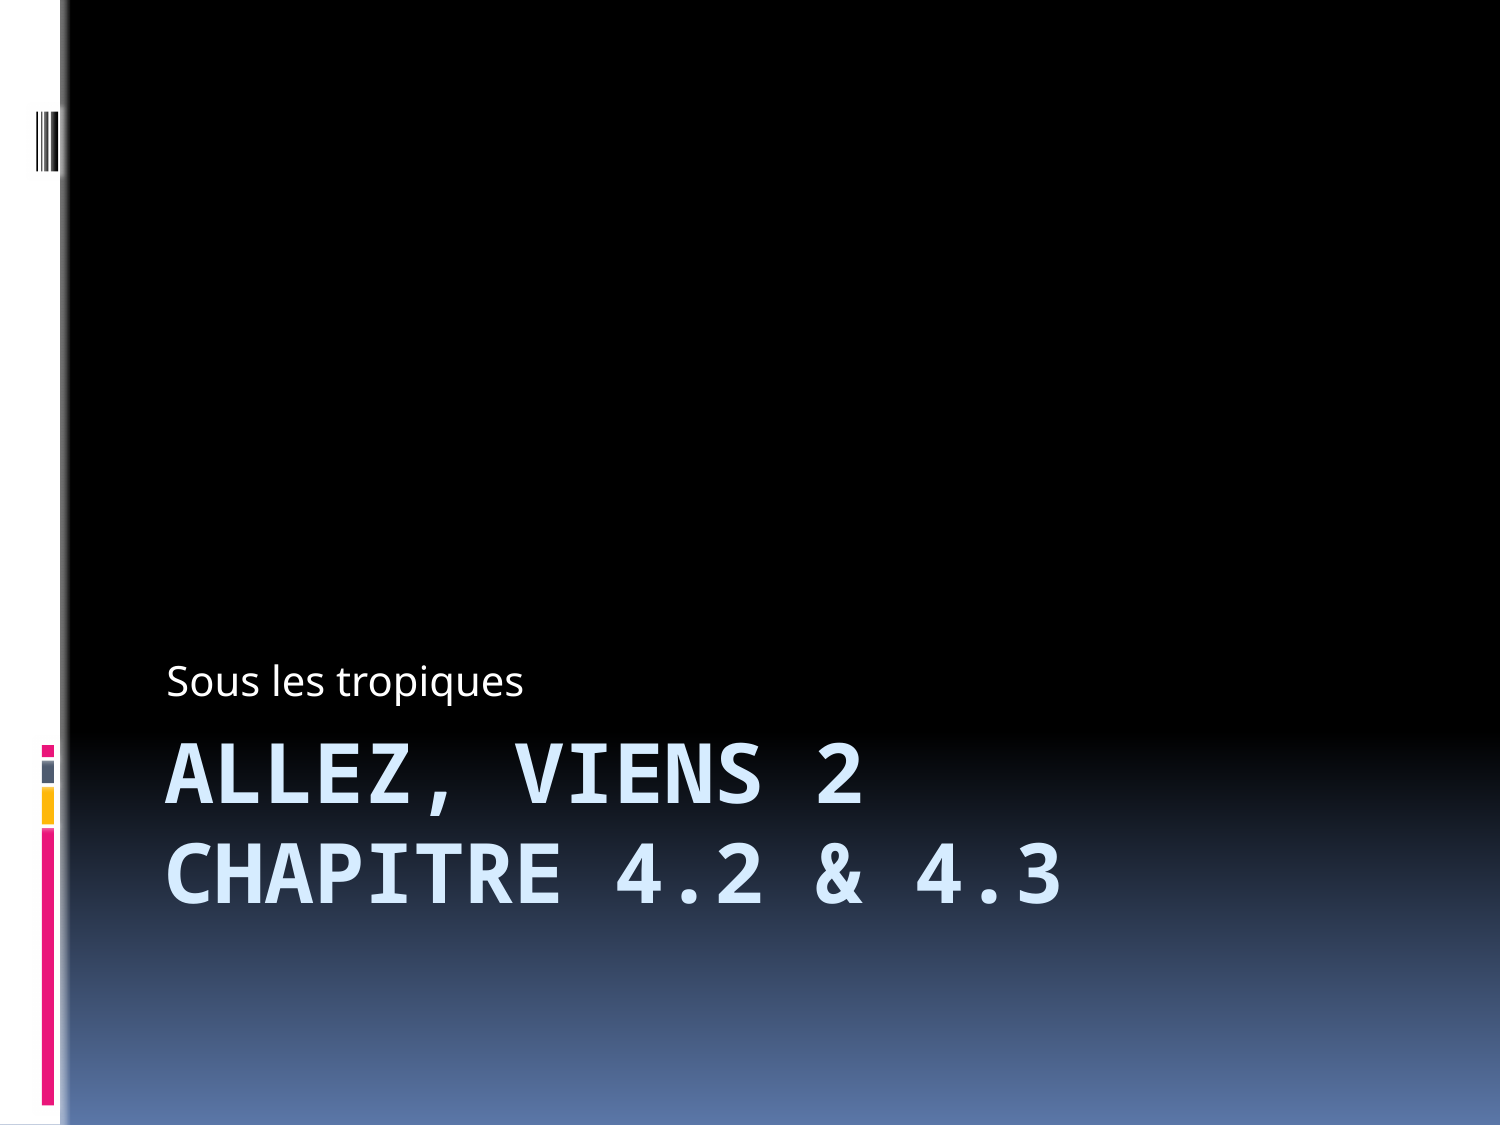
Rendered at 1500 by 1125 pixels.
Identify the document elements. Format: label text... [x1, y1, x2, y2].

title Allez, Viens 2 Chapitre 4.2 & 4.3 [150, 713, 1425, 1037]
subtitle Sous les tropiques [150, 464, 1425, 713]
